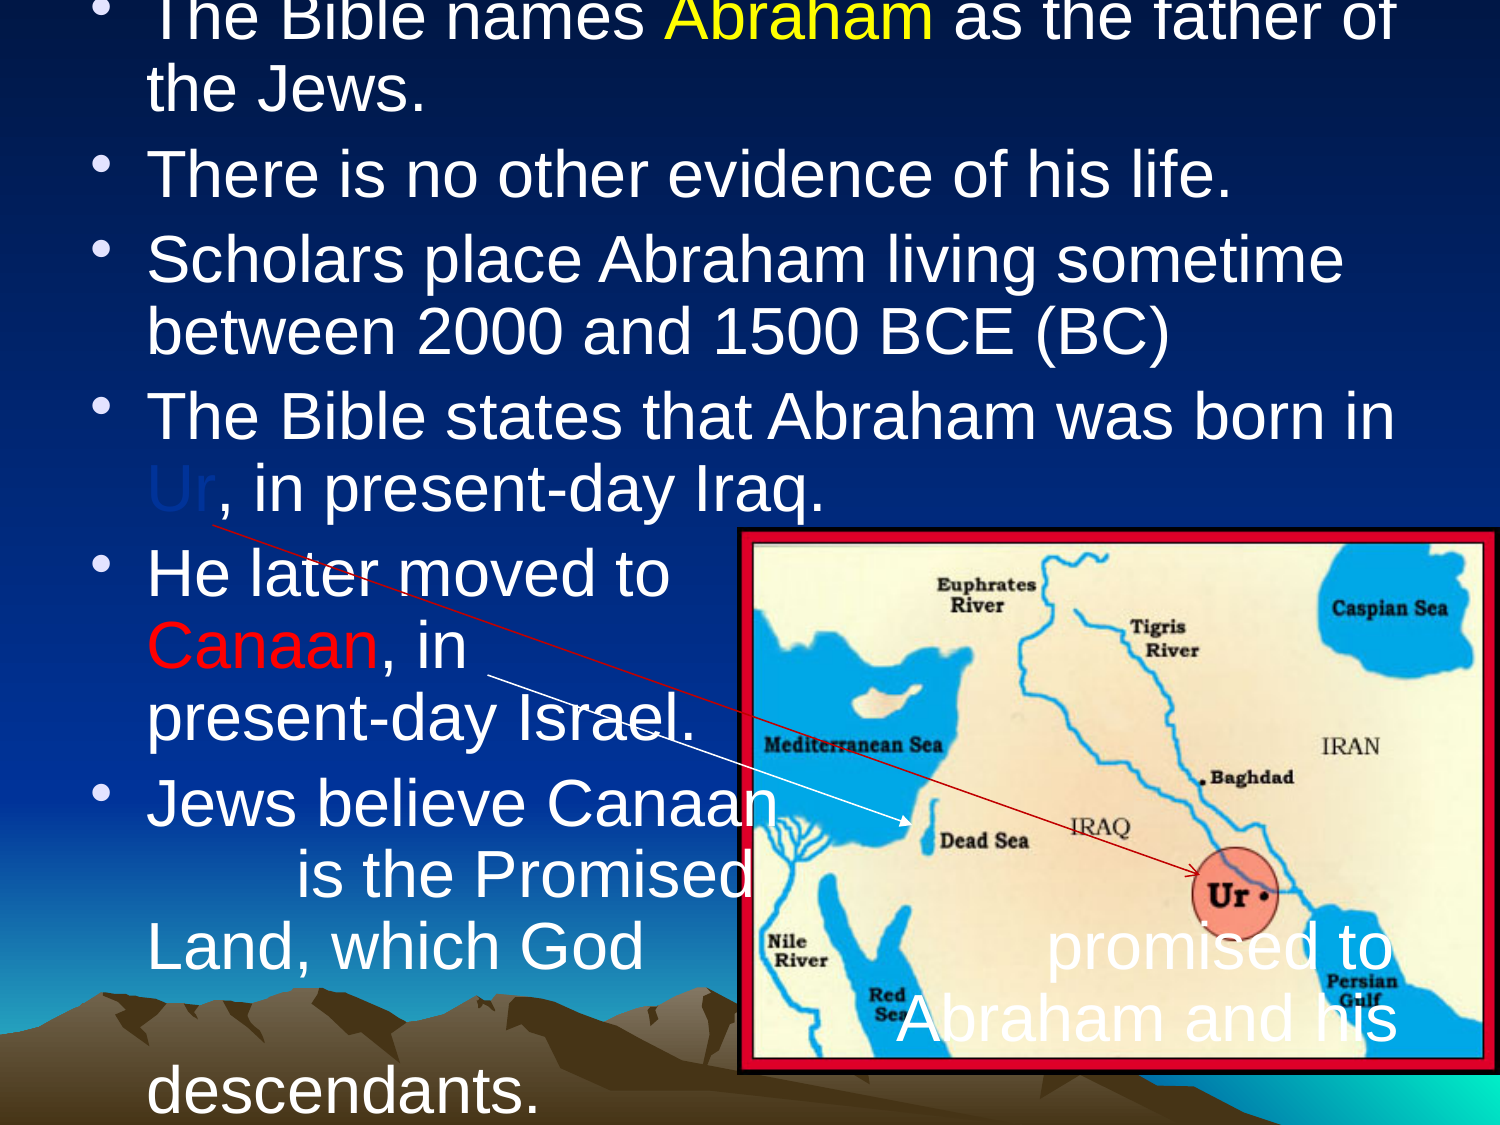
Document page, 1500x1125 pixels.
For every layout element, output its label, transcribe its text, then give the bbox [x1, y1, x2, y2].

picture [737, 527, 1500, 1077]
picture [897, 991, 904, 1000]
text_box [212, 524, 1201, 876]
list The Bible names Abraham as the father of the Jews. There is no other evidence of his life. Scholars place Abraham living sometime between 2000 and 1500 BCE (BC) The Bible states that Abraham was born in Ur, in present-day Iraq. He later moved to Canaan, in present-day Israel. Jews believe Canaan is the Promised Land, which God promised to Abraham and his descendants. [74, 0, 1426, 951]
picture [870, 992, 879, 998]
